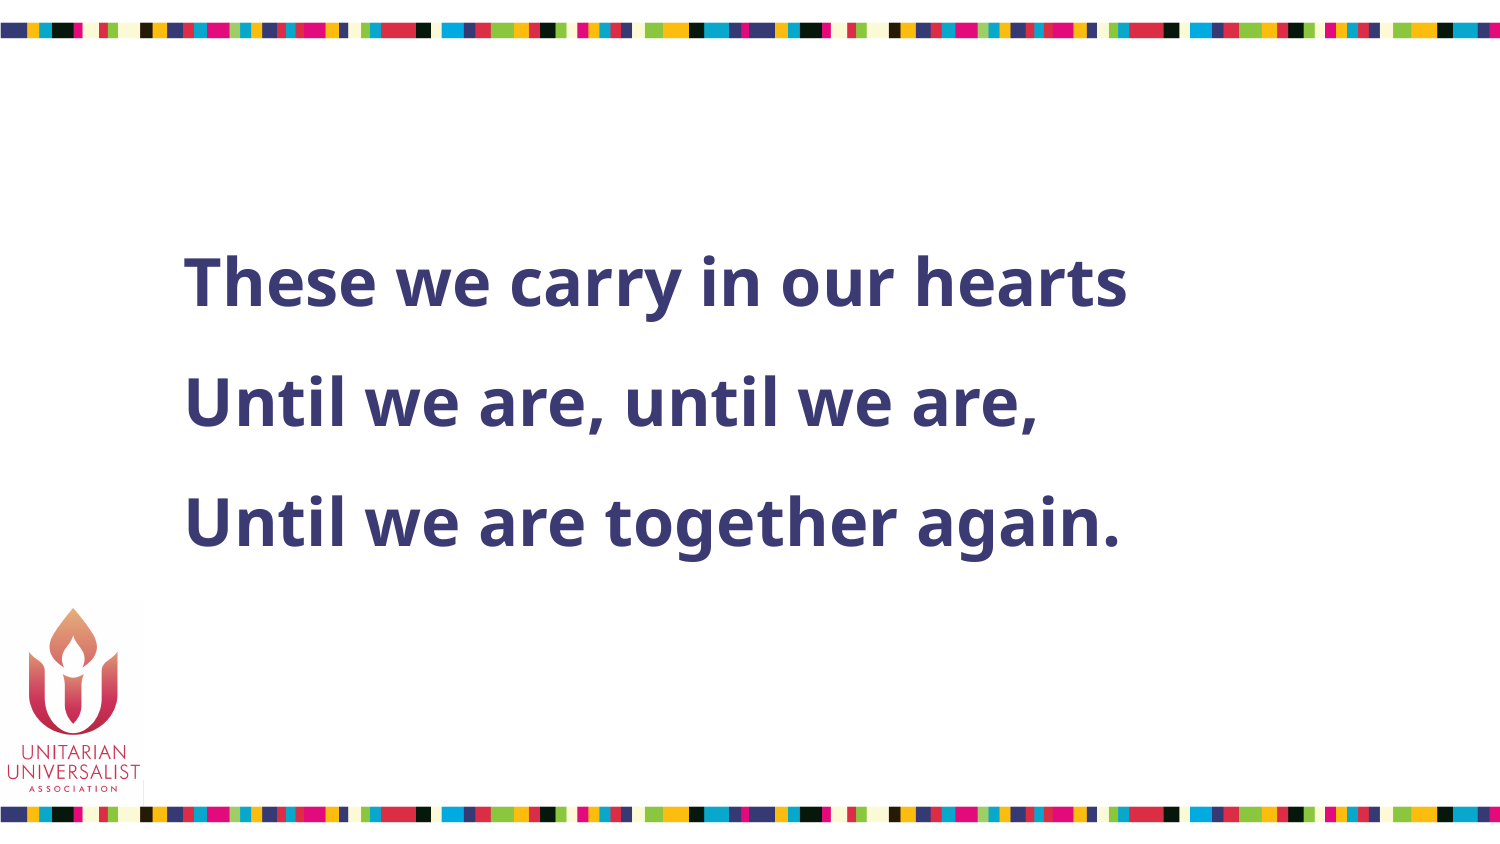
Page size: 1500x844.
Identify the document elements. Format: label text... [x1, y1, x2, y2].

picture [0, 22, 1500, 40]
picture [0, 600, 1500, 824]
text_box These we carry in our hearts Until we are, until we are, Until we are together again. [168, 184, 1421, 655]
